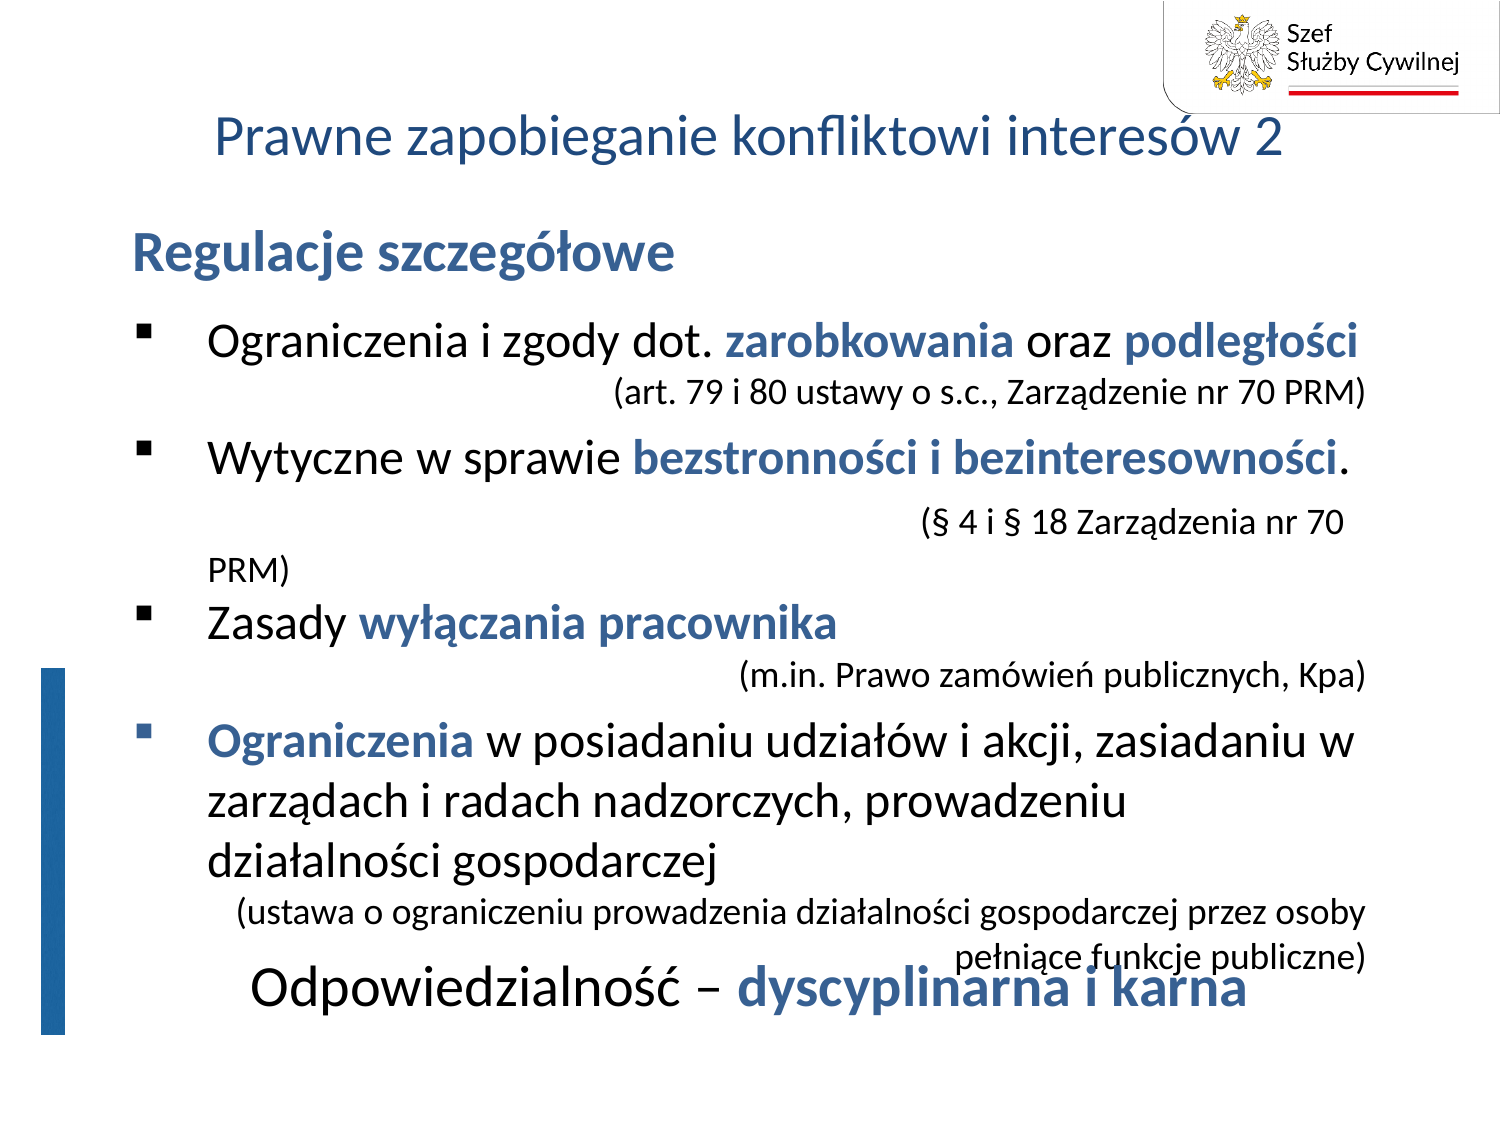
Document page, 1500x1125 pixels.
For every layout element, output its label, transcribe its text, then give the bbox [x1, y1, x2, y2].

picture [1163, 0, 1500, 114]
text_box Odpowiedzialność – dyscyplinarna i karna [0, 940, 1500, 1026]
text_box Regulacje szczegółowe Ograniczenia i zgody dot. zarobkowania oraz podległości (art. 79 i 80 ustawy o s.c., Zarządzenie nr 70 PRM) Wytyczne w sprawie bezstronności i bezinteresowności. (§ 4 i § 18 Zarządzenia nr 70 PRM) Zasady wyłączania pracownika (m.in. Prawo zamówień publicznych, Kpa) Ograniczenia w posiadaniu udziałów i akcji, zasiadaniu w zarządach i radach nadzorczych, prowadzeniu działalności gospodarczej (ustawa o ograniczeniu prowadzenia działalności gospodarczej przez osoby pełniące funkcje publiczne) [117, 205, 1382, 940]
picture [41, 1026, 65, 1035]
picture [41, 668, 65, 940]
title Prawne zapobieganie konfliktowi interesów 2 [100, 90, 1400, 215]
